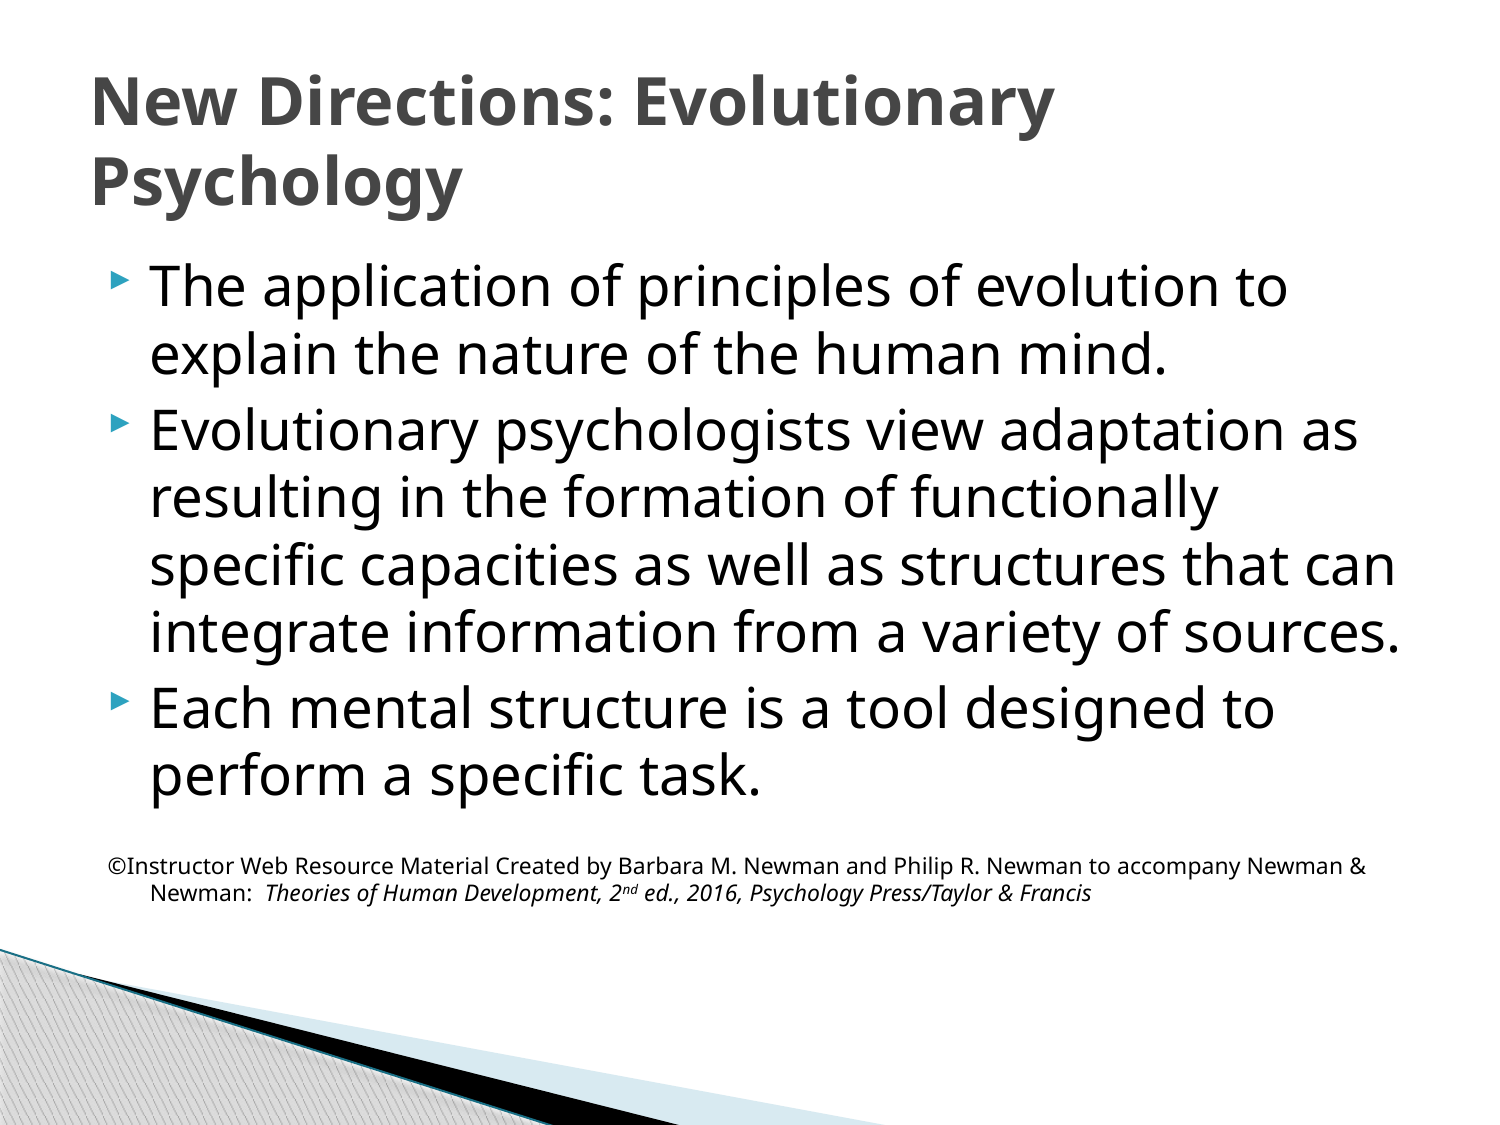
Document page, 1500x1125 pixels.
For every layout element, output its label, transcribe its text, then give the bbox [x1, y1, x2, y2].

list The application of principles of evolution to explain the nature of the human mind. Evolutionary psychologists view adaptation as resulting in the formation of functionally specific capacities as well as structures that can integrate information from a variety of sources. Each mental structure is a tool designed to perform a specific task. ©Instructor Web Resource Material Created by Barbara M. Newman and Philip R. Newman to accompany Newman & Newman: Theories of Human Development, 2nd ed., 2016, Psychology Press/Taylor & Francis [75, 243, 1425, 986]
title New Directions: Evolutionary Psychology [75, 45, 1425, 233]
